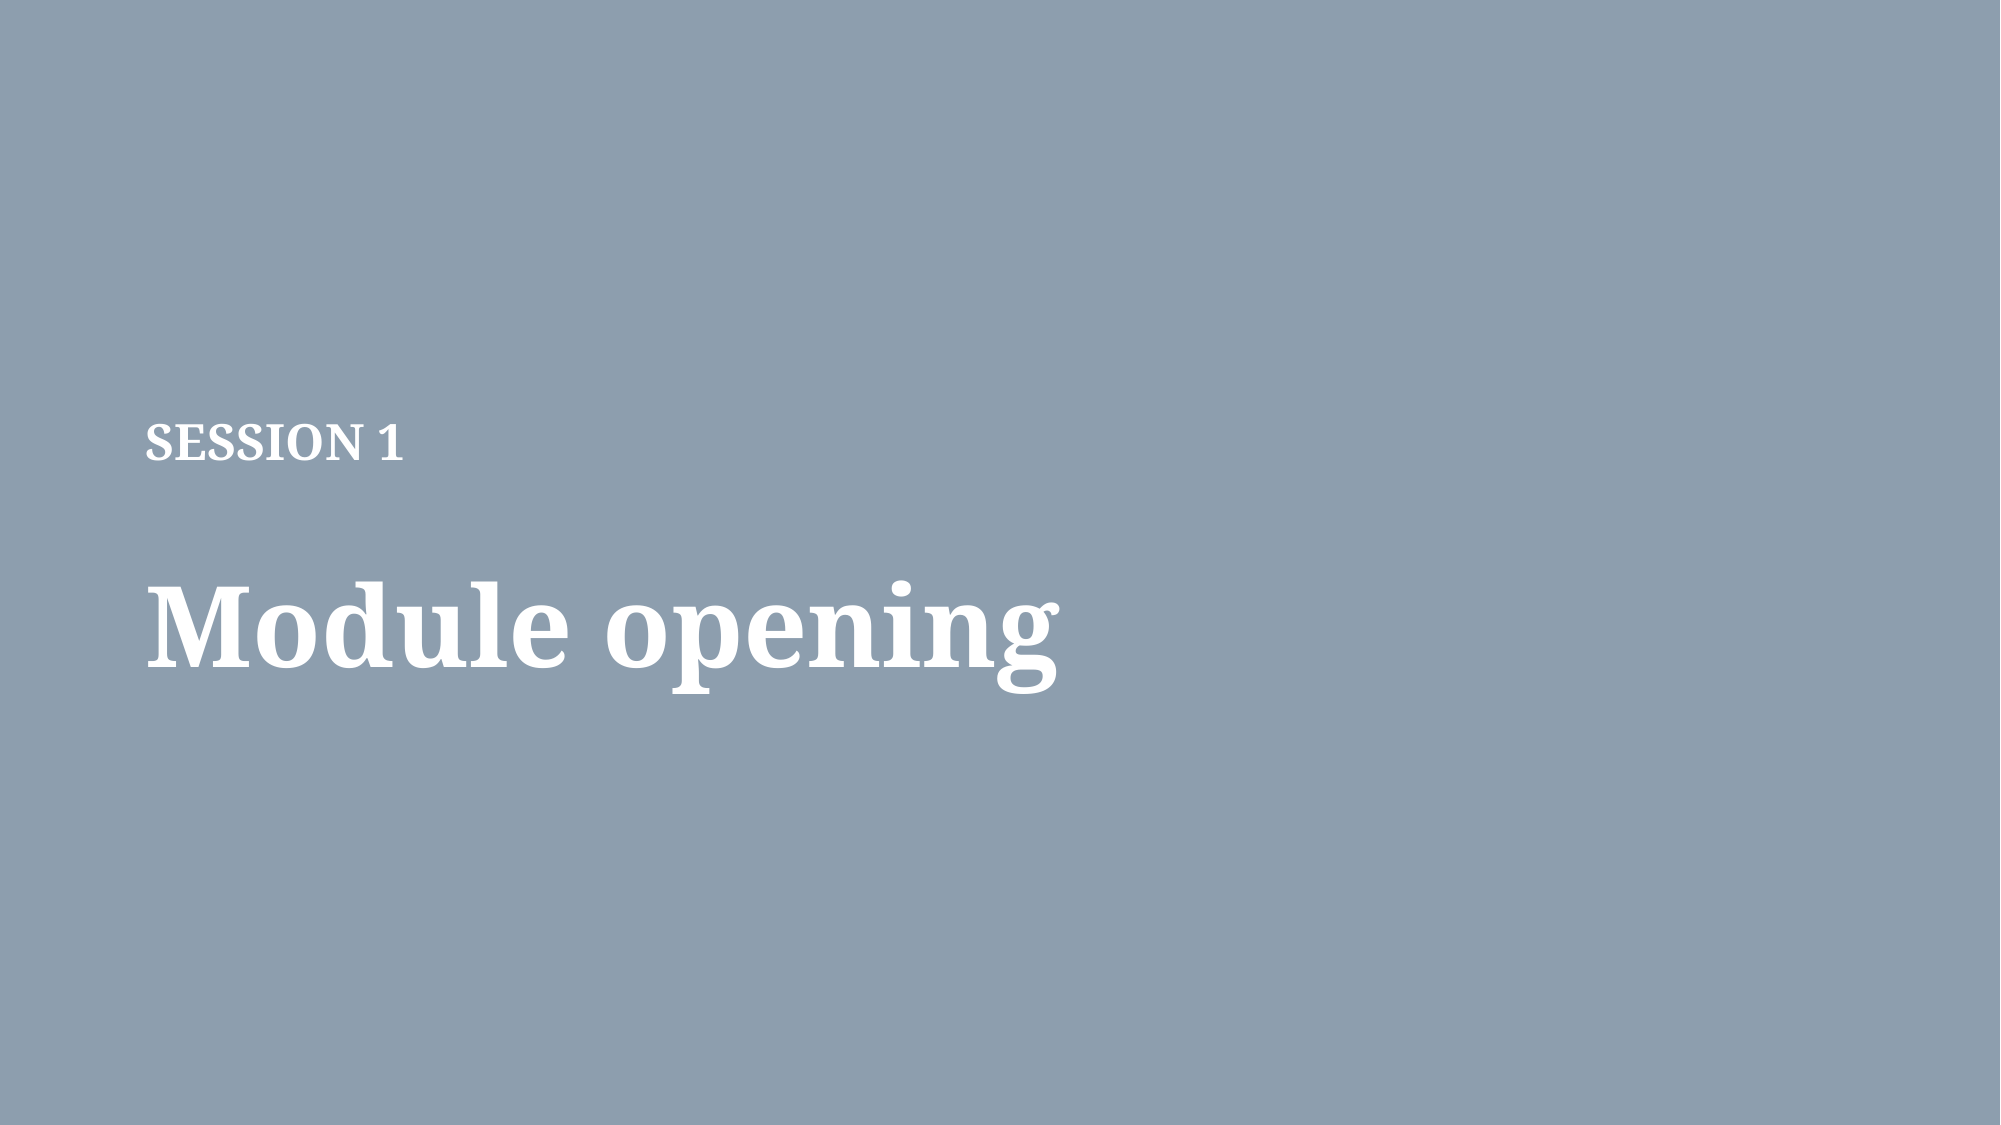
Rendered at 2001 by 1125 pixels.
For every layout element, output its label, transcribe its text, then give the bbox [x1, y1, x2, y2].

text_box SESSION 1 Module opening [130, 508, 1792, 601]
